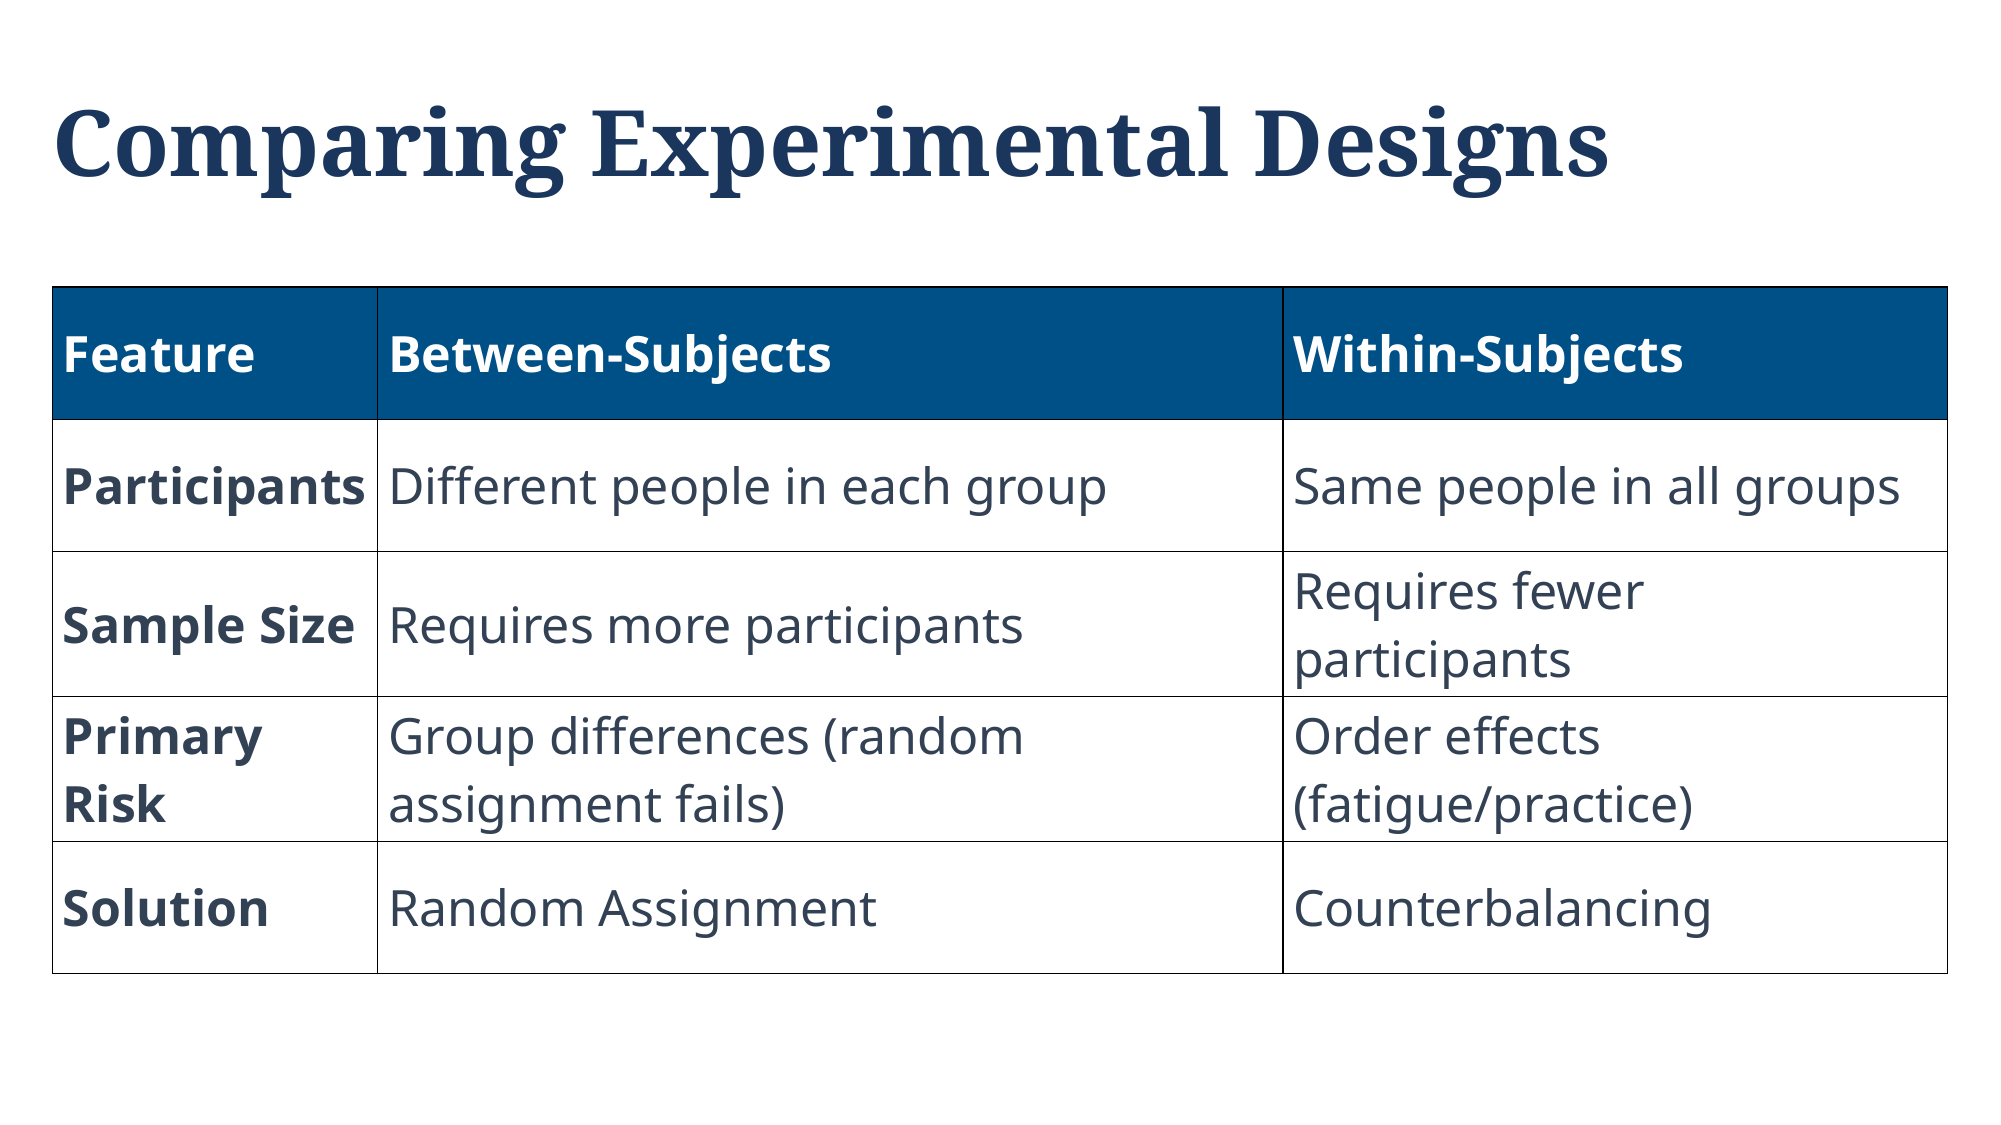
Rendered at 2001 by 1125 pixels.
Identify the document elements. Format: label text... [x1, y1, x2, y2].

table_cell Same people in all groups [1284, 420, 1947, 551]
table_cell Order effects (fatigue/practice) [1284, 697, 1947, 841]
table_cell Primary Risk [53, 697, 377, 841]
table_cell Group differences (random assignment fails) [378, 697, 1282, 841]
table_header Between-Subjects [378, 288, 1282, 419]
table_cell Requires fewer participants [1284, 552, 1947, 696]
table_cell Counterbalancing [1284, 842, 1947, 973]
table_header Within-Subjects [1284, 288, 1947, 419]
table_cell Participants [53, 420, 377, 551]
table_cell Random Assignment [378, 842, 1282, 973]
text_box Comparing Experimental Designs [52, 84, 2000, 195]
table_header Feature [53, 288, 377, 419]
table_cell Different people in each group [378, 420, 1282, 551]
table_cell Sample Size [53, 552, 377, 696]
table_cell Requires more participants [378, 552, 1282, 696]
table_cell Solution [53, 842, 377, 973]
